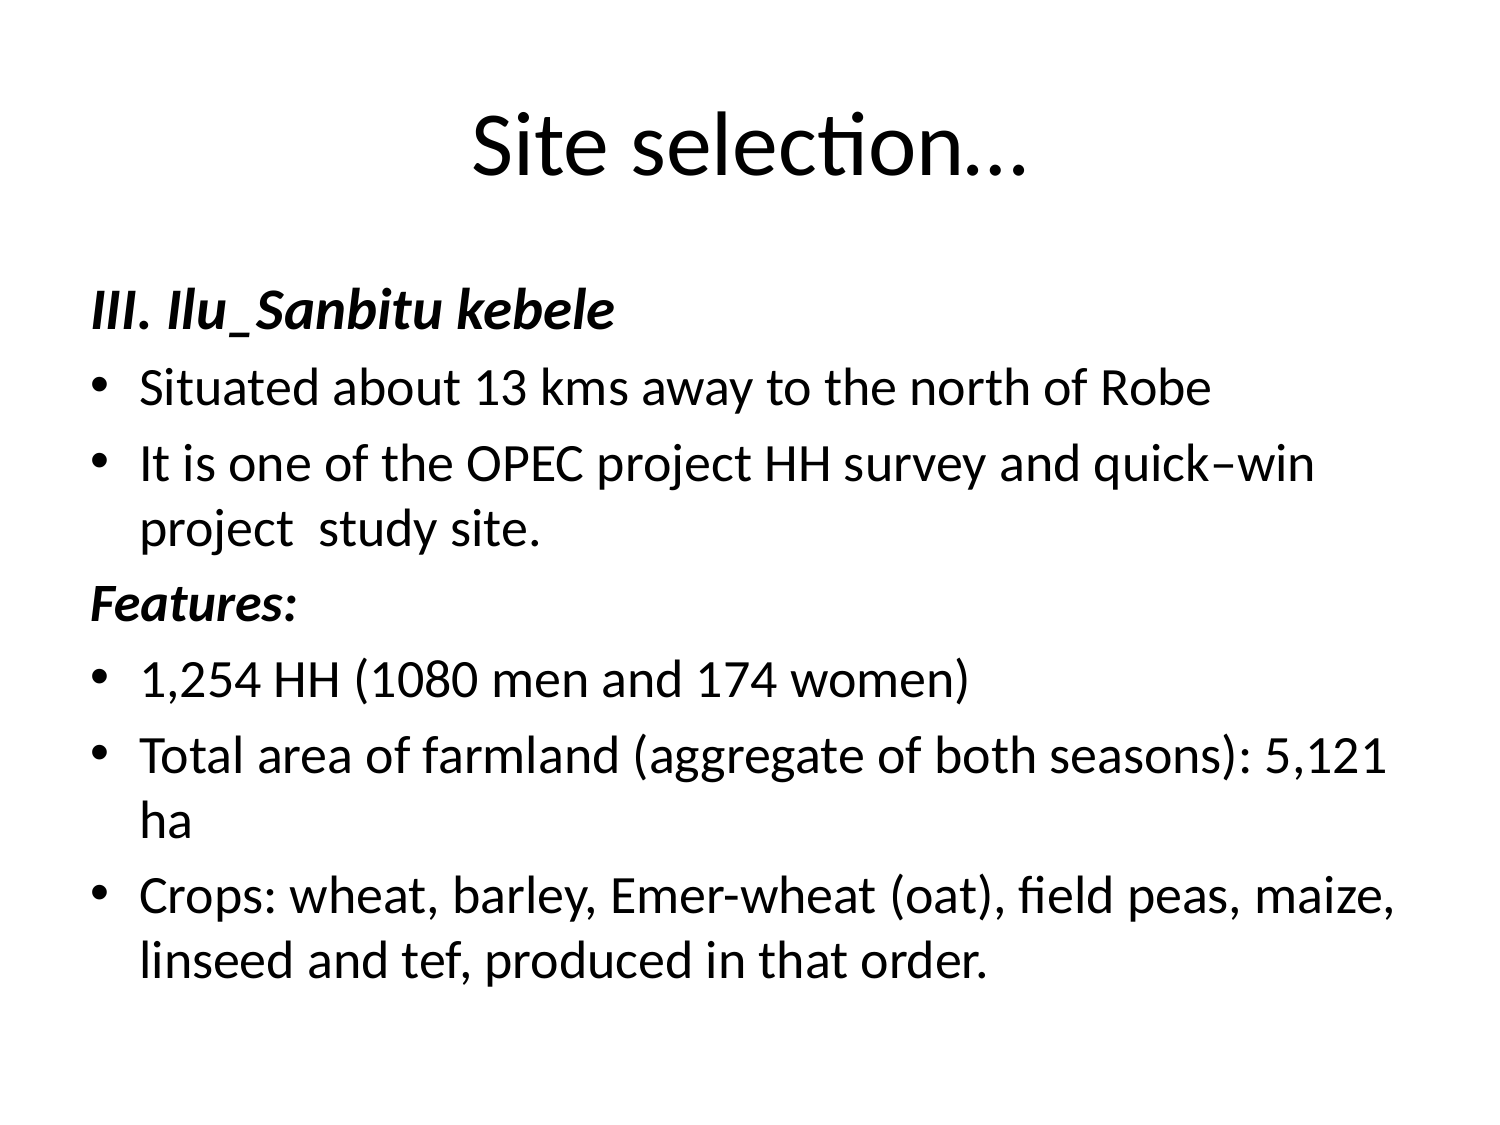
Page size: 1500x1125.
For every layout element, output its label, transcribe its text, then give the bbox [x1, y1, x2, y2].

title Site selection… [75, 45, 1425, 233]
list III. Ilu_Sanbitu kebele Situated about 13 kms away to the north of Robe It is one of the OPEC project HH survey and quick–win project study site. Features: 1,254 HH (1080 men and 174 women) Total area of farmland (aggregate of both seasons): 5,121 ha Crops: wheat, barley, Emer-wheat (oat), field peas, maize, linseed and tef, produced in that order. [75, 262, 1450, 1005]
